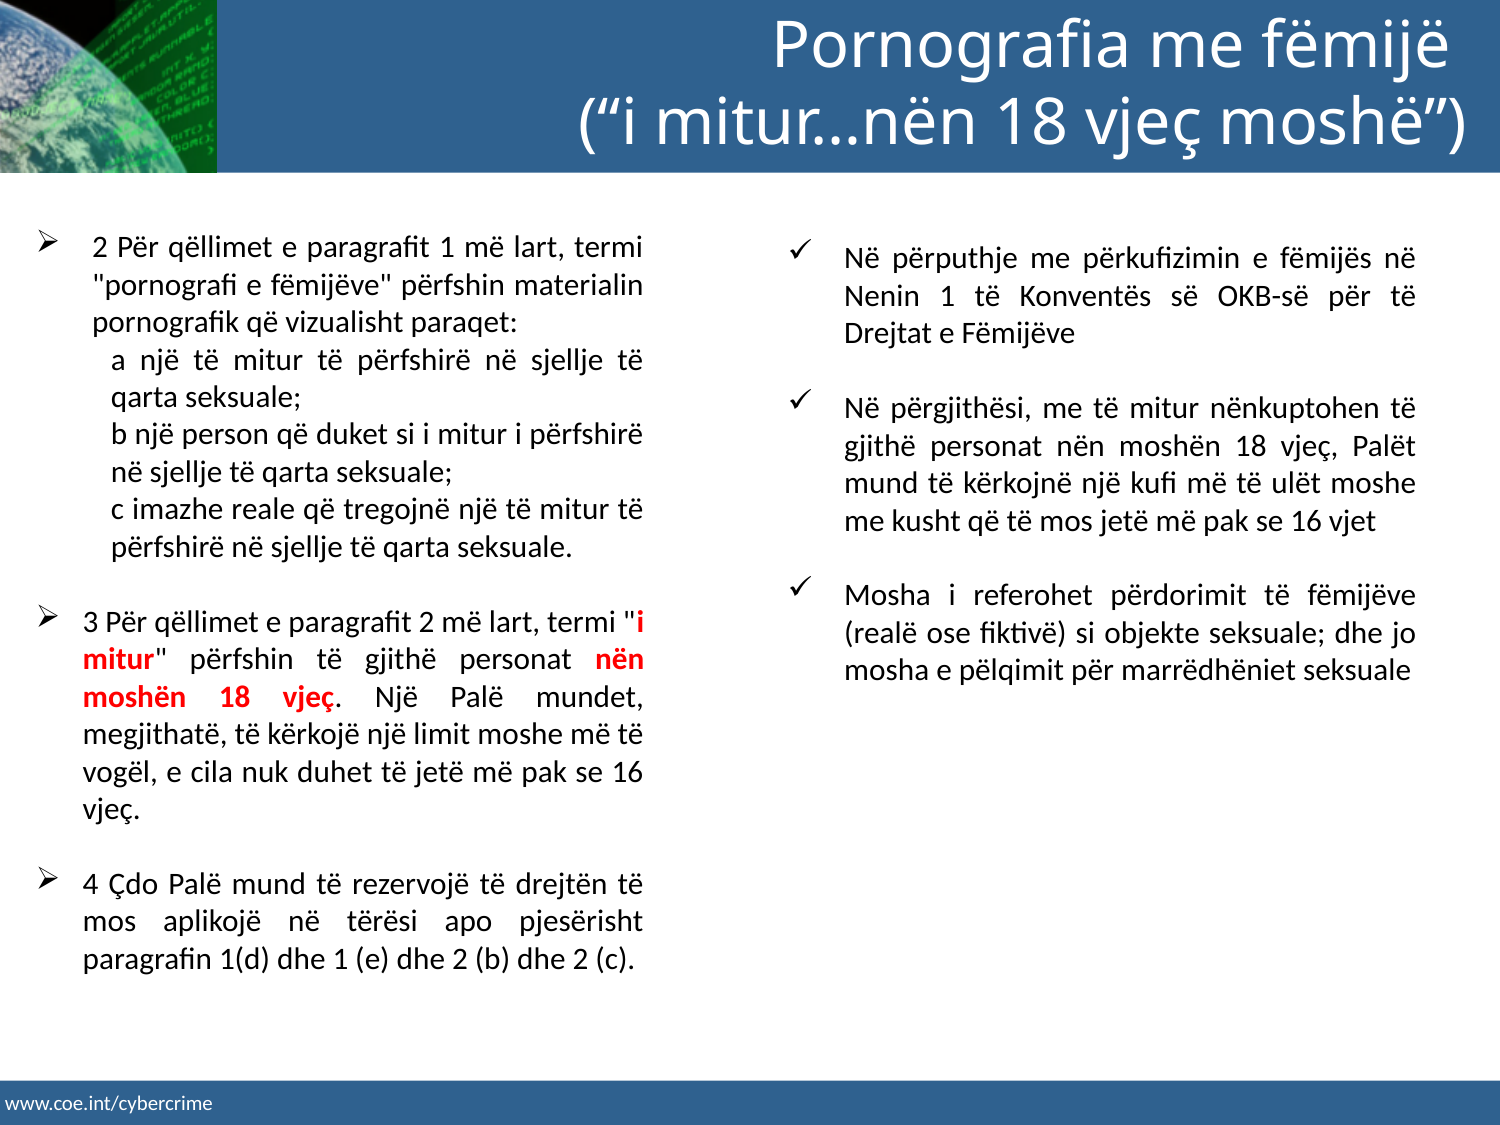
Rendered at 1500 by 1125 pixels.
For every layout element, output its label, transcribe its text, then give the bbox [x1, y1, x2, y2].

text_box Pornografia me fëmijë (“i mitur…nën 18 vjeç moshë”) [230, 0, 1483, 166]
text_box Në përputhje me përkufizimin e fëmijës në Nenin 1 të Konventës së OKB-së për të Drejtat e Fëmijëve Në përgjithësi, me të mitur nënkuptohen të gjithë personat nën moshën 18 vjeç, Palët mund të kërkojnë një kufi më të ulët moshe me kusht që të mos jetë më pak se 16 vjet Mosha i referohet përdorimit të fëmijëve (realë ose fiktivë) si objekte seksuale; dhe jo mosha e pëlqimit për marrëdhëniet seksuale [773, 230, 1432, 695]
text_box 2 Për qëllimet e paragrafit 1 më lart, termi "pornografi e fëmijëve" përfshin materialin pornografik që vizualisht paraqet: a një të mitur të përfshirë në sjellje të qarta seksuale; b një person që duket si i mitur i përfshirë në sjellje të qarta seksuale; c imazhe reale që tregojnë një të mitur të përfshirë në sjellje të qarta seksuale. 3 Për qëllimet e paragrafit 2 më lart, termi "i mitur" përfshin të gjithë personat nën moshën 18 vjeç. Një Palë mundet, megjithatë, të kërkojë një limit moshe më të vogël, e cila nuk duhet të jetë më pak se 16 vjeç. 4 Çdo Palë mund të rezervojë të drejtën të mos aplikojë në tërësi apo pjesërisht paragrafin 1(d) dhe 1 (e) dhe 2 (b) dhe 2 (c). [21, 219, 660, 983]
picture [0, 0, 217, 173]
